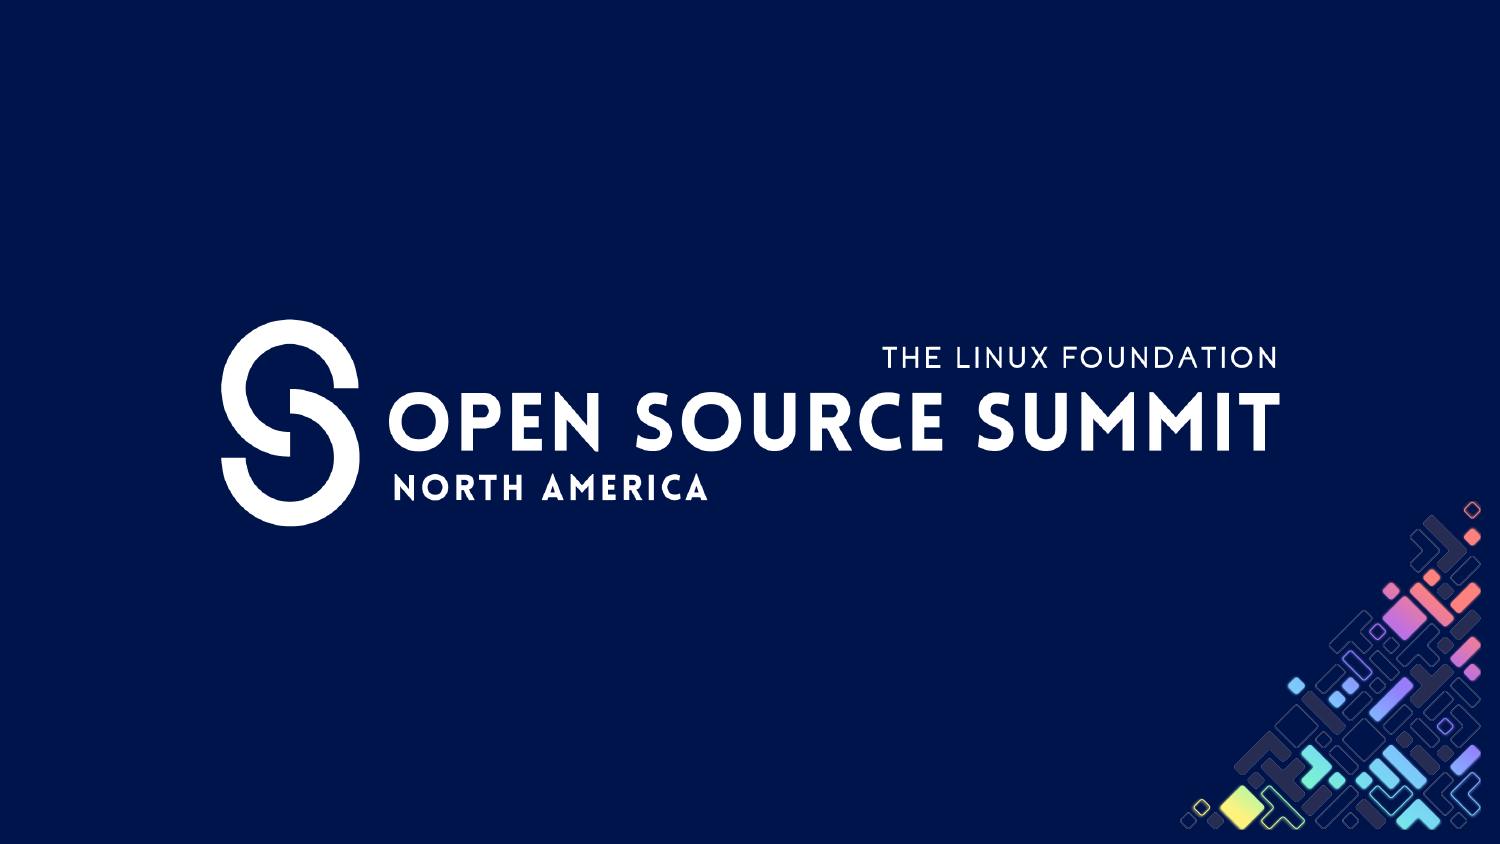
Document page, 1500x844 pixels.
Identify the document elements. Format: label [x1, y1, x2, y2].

picture [200, 298, 1481, 830]
